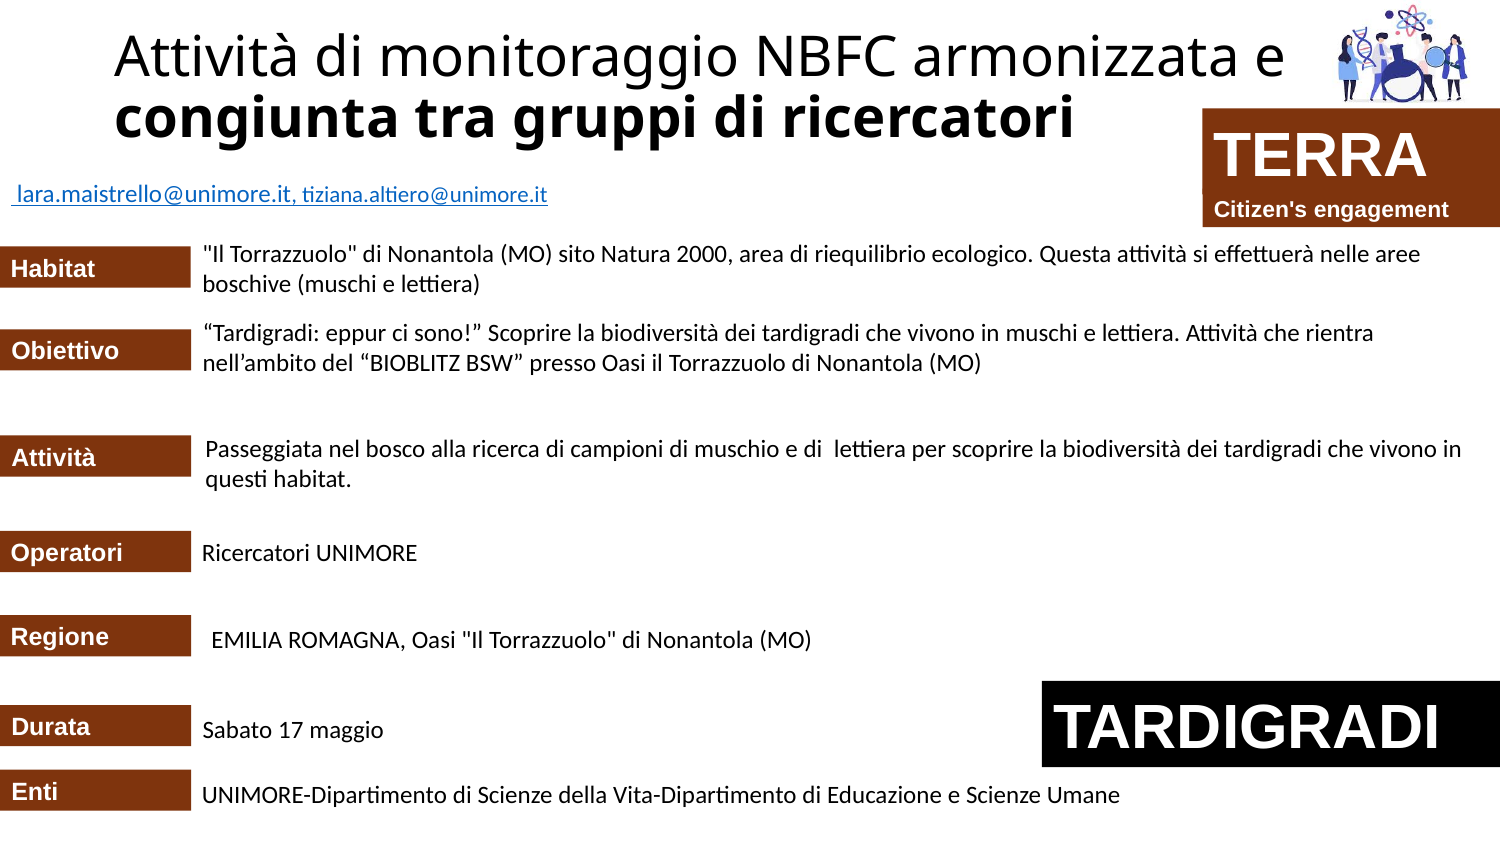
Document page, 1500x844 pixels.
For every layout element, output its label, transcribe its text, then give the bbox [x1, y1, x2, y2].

text_box Durata [0, 705, 192, 747]
text_box UNIMORE-Dipartimento di Scienze della Vita-Dipartimento di Educazione e Scienze Umane [190, 772, 1231, 814]
text_box Operatori [0, 530, 190, 573]
text_box Enti [0, 769, 192, 811]
text_box “Tardigradi: eppur ci sono!” Scoprire la biodiversità dei tardigradi che vivono in muschi e lettiera. Attività che rientra nell’ambito del “BIOBLITZ BSW” presso Oasi il Torrazzuolo di Nonantola (MO) [191, 311, 1444, 383]
text_box Habitat [0, 246, 191, 288]
text_box Ricercatori UNIMORE [190, 528, 1444, 573]
text_box lara.maistrello@unimore.it, tiziana.altiero@unimore.it [0, 170, 1253, 214]
text_box Attività di monitoraggio NBFC armonizzata e congiunta tra gruppi di ricercatori [103, 7, 1307, 171]
text_box Obiettivo [0, 329, 191, 371]
text_box EMILIA ROMAGNA, Oasi "Il Torrazzuolo" di Nonantola (MO) [200, 617, 1484, 659]
text_box Citizen's engagement [1202, 188, 1500, 228]
text_box "Il Torrazzuolo" di Nonantola (MO) sito Natura 2000, area di riequilibrio ecologico. Questa attività si effettuerà nelle aree boschive (muschi e lettiera) [191, 231, 1484, 303]
picture [1322, 0, 1485, 117]
text_box Attività [0, 435, 192, 477]
text_box TARDIGRADI [1041, 680, 1500, 768]
text_box TERRA [1253, 108, 1500, 188]
text_box Sabato 17 maggio [191, 707, 1041, 749]
text_box Regione [0, 615, 192, 657]
text_box Passeggiata nel bosco alla ricerca di campioni di muschio e di lettiera per scoprire la biodiversità dei tardigradi che vivono in questi habitat. [194, 427, 1479, 499]
